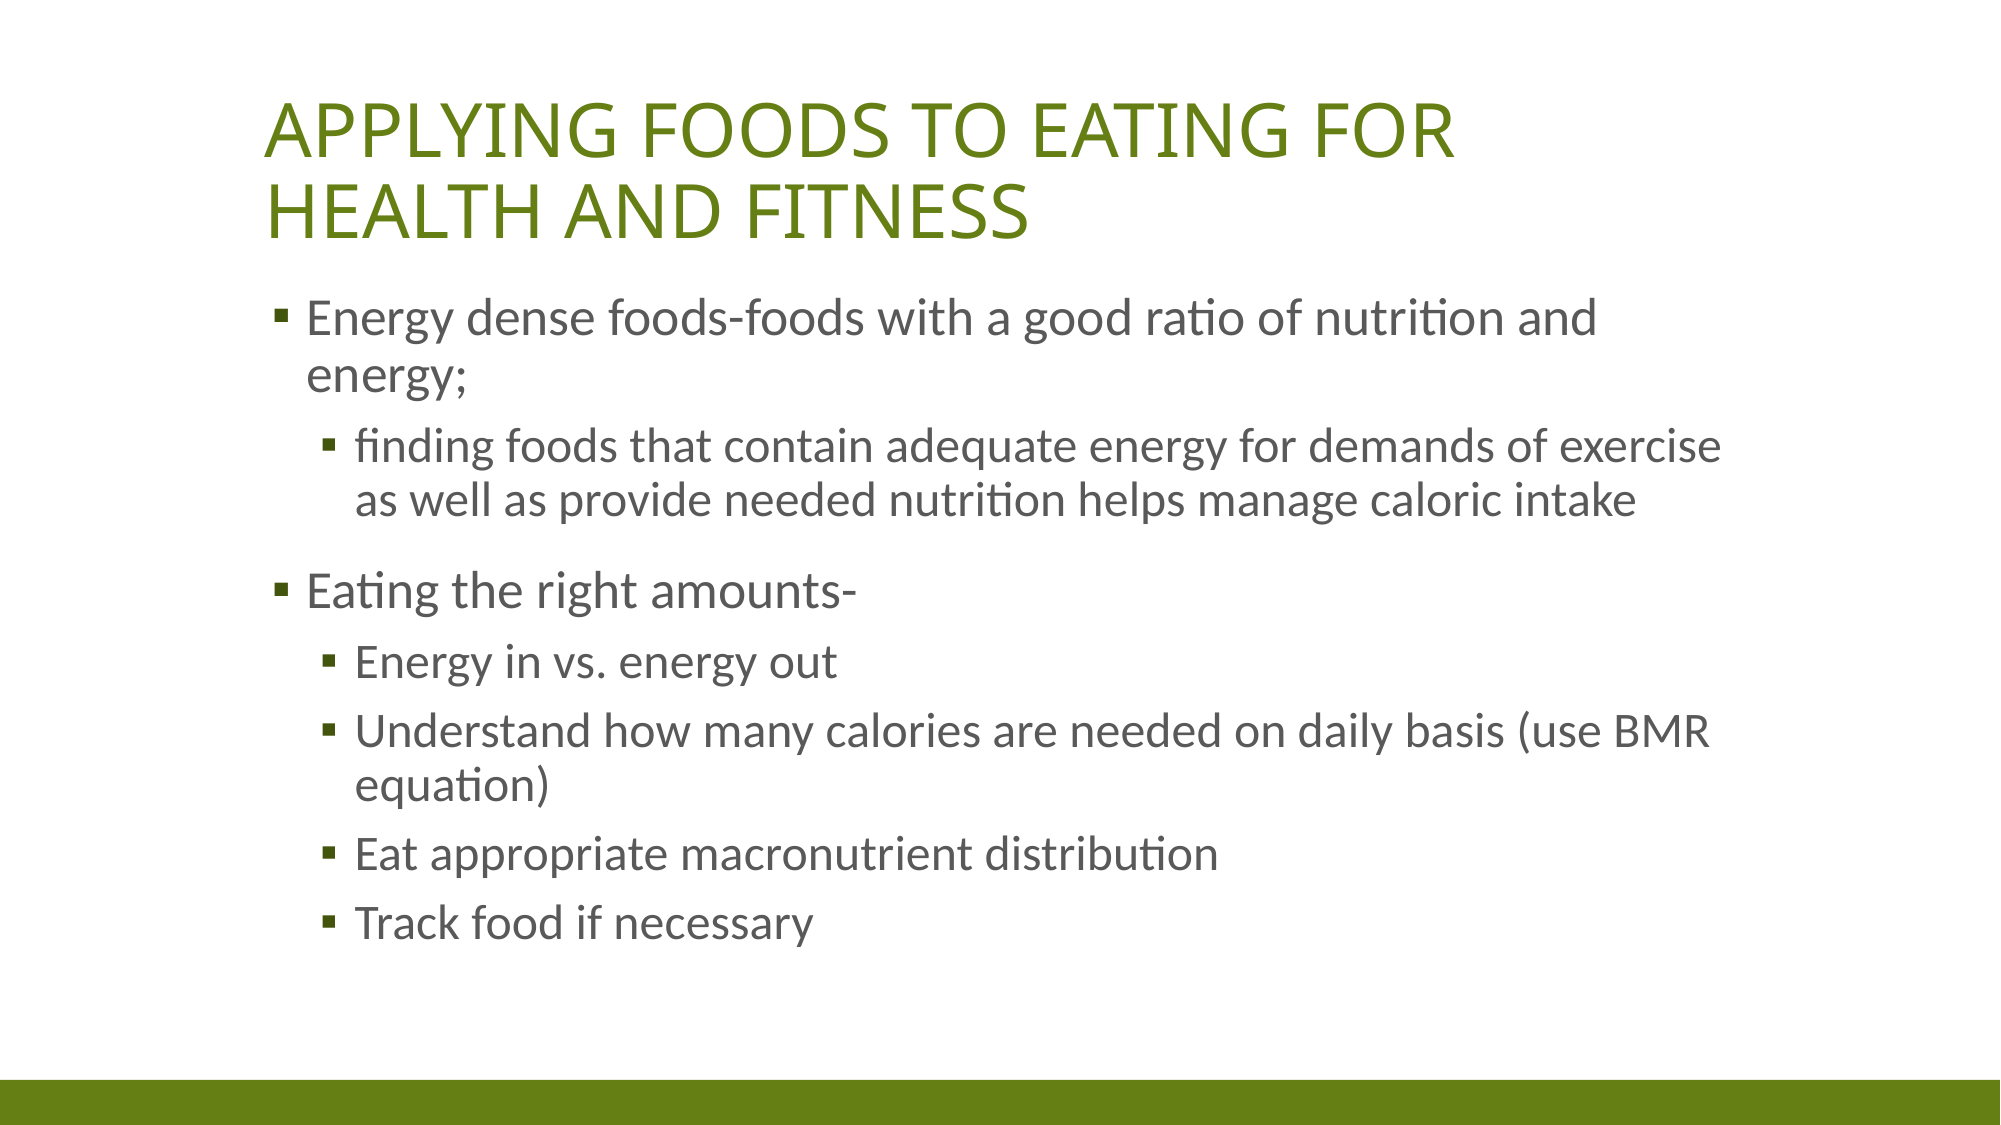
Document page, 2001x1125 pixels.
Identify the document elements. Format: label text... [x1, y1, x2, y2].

list Energy dense foods-foods with a good ratio of nutrition and energy; finding foods that contain adequate energy for demands of exercise as well as provide needed nutrition helps manage caloric intake Eating the right amounts- Energy in vs. energy out Understand how many calories are needed on daily basis (use BMR equation) Eat appropriate macronutrient distribution Track food if necessary [249, 281, 1750, 1013]
title Applying foods to eating for health and fitness [249, 75, 1750, 263]
